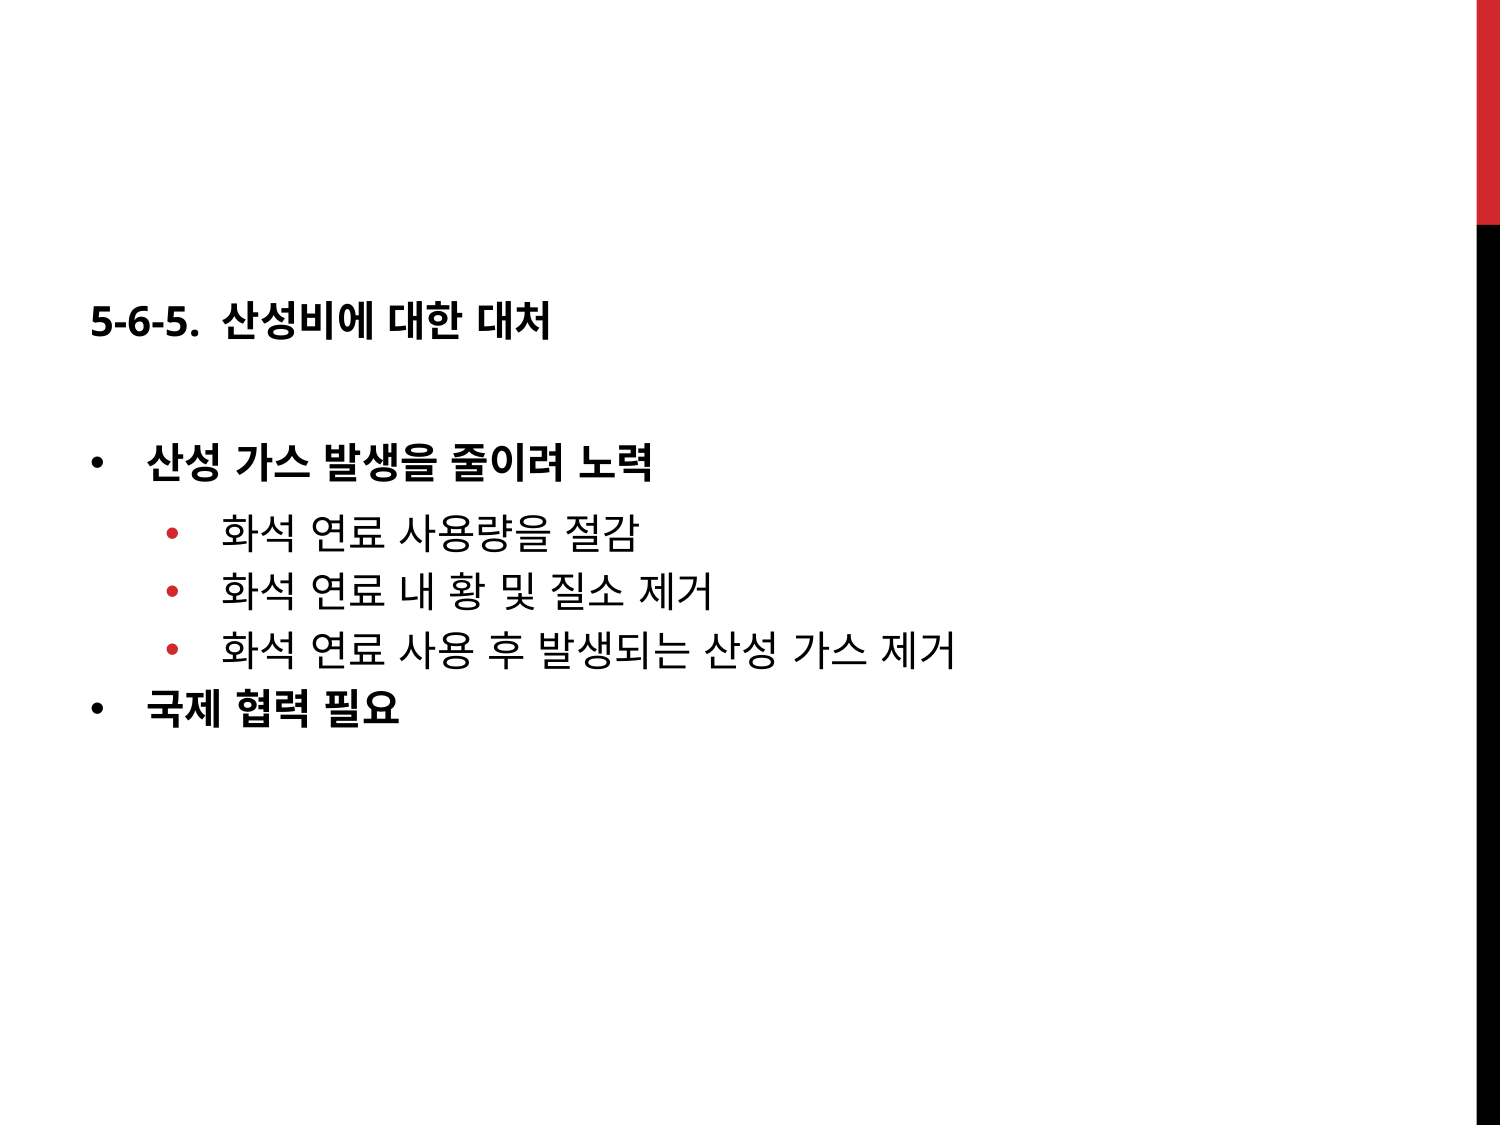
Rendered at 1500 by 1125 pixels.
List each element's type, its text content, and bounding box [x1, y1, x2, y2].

list 5-6-5. 산성비에 대한 대처 산성 가스 발생을 줄이려 노력 화석 연료 사용량을 절감 화석 연료 내 황 및 질소 제거 화석 연료 사용 후 발생되는 산성 가스 제거 국제 협력 필요 [75, 287, 1325, 1005]
